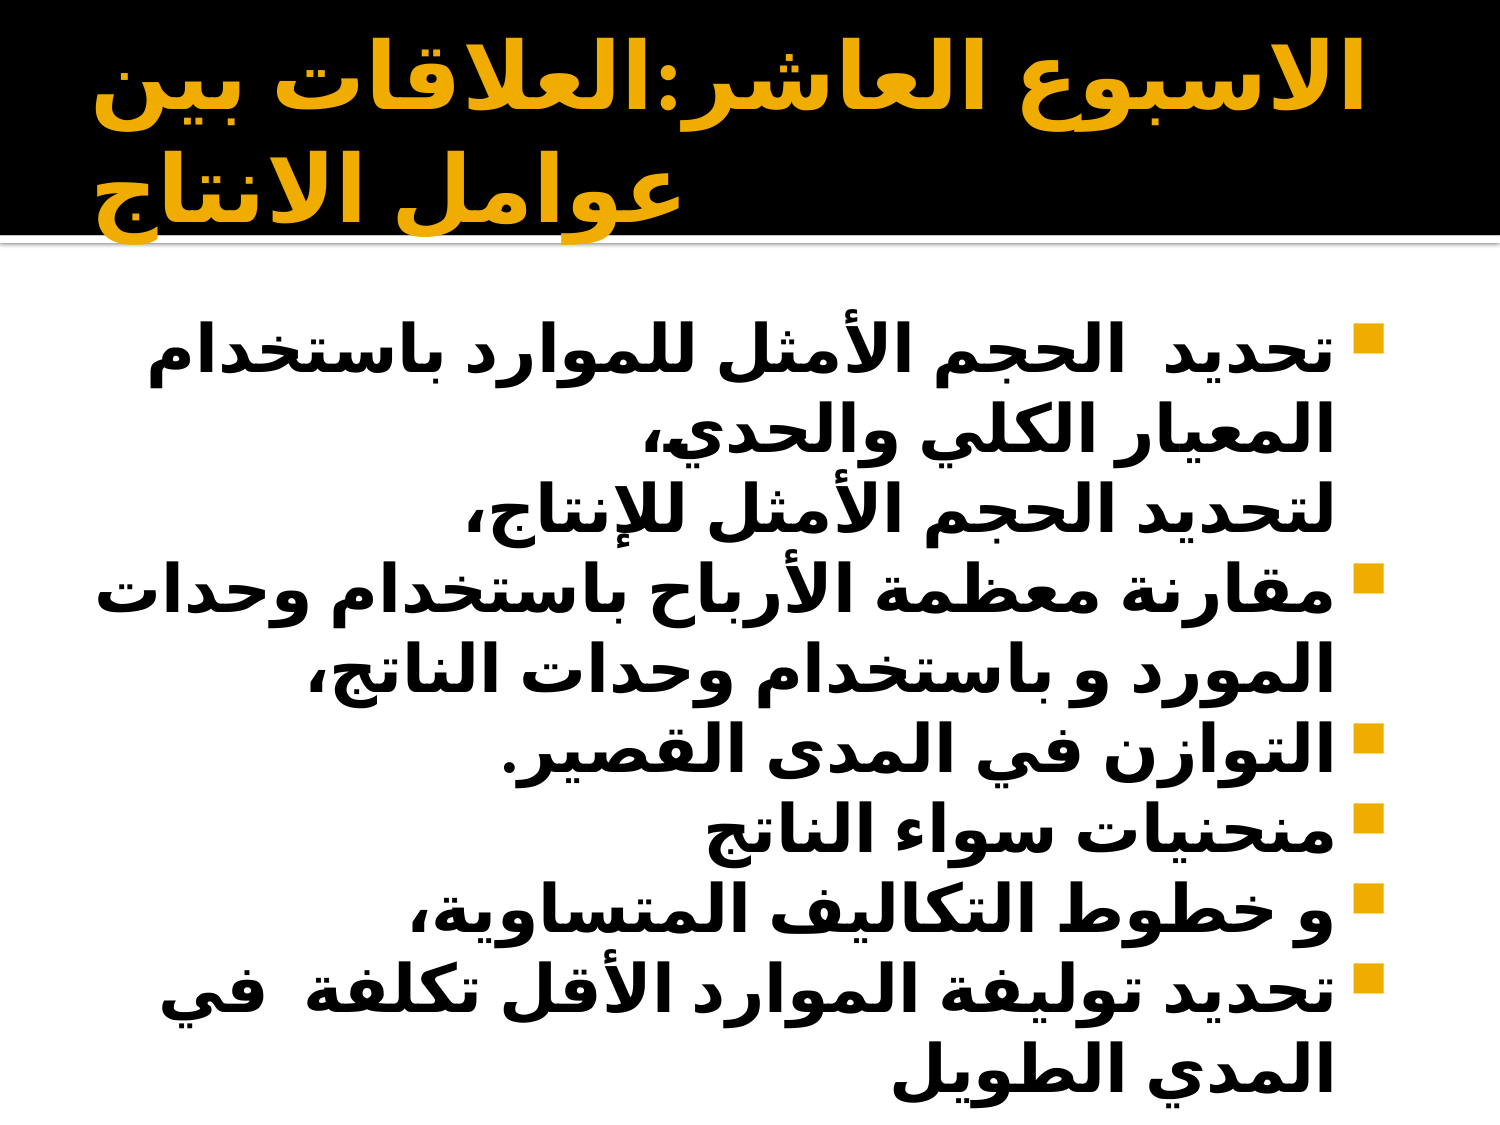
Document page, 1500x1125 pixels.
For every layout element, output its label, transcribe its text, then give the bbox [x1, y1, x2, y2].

list تحديد الحجم الأمثل للموارد باستخدام المعيار الكلي والحدي، لتحديد الحجم الأمثل للإنتاج، مقارنة معظمة الأرباح باستخدام وحدات المورد و باستخدام وحدات الناتج، التوازن في المدى القصير. منحنيات سواء الناتج و خطوط التكاليف المتساوية، تحديد توليفة الموارد الأقل تكلفة في المدي الطويل [75, 291, 1425, 1050]
title الاسبوع العاشر:العلاقات بين عوامل الانتاج [75, 25, 1425, 231]
